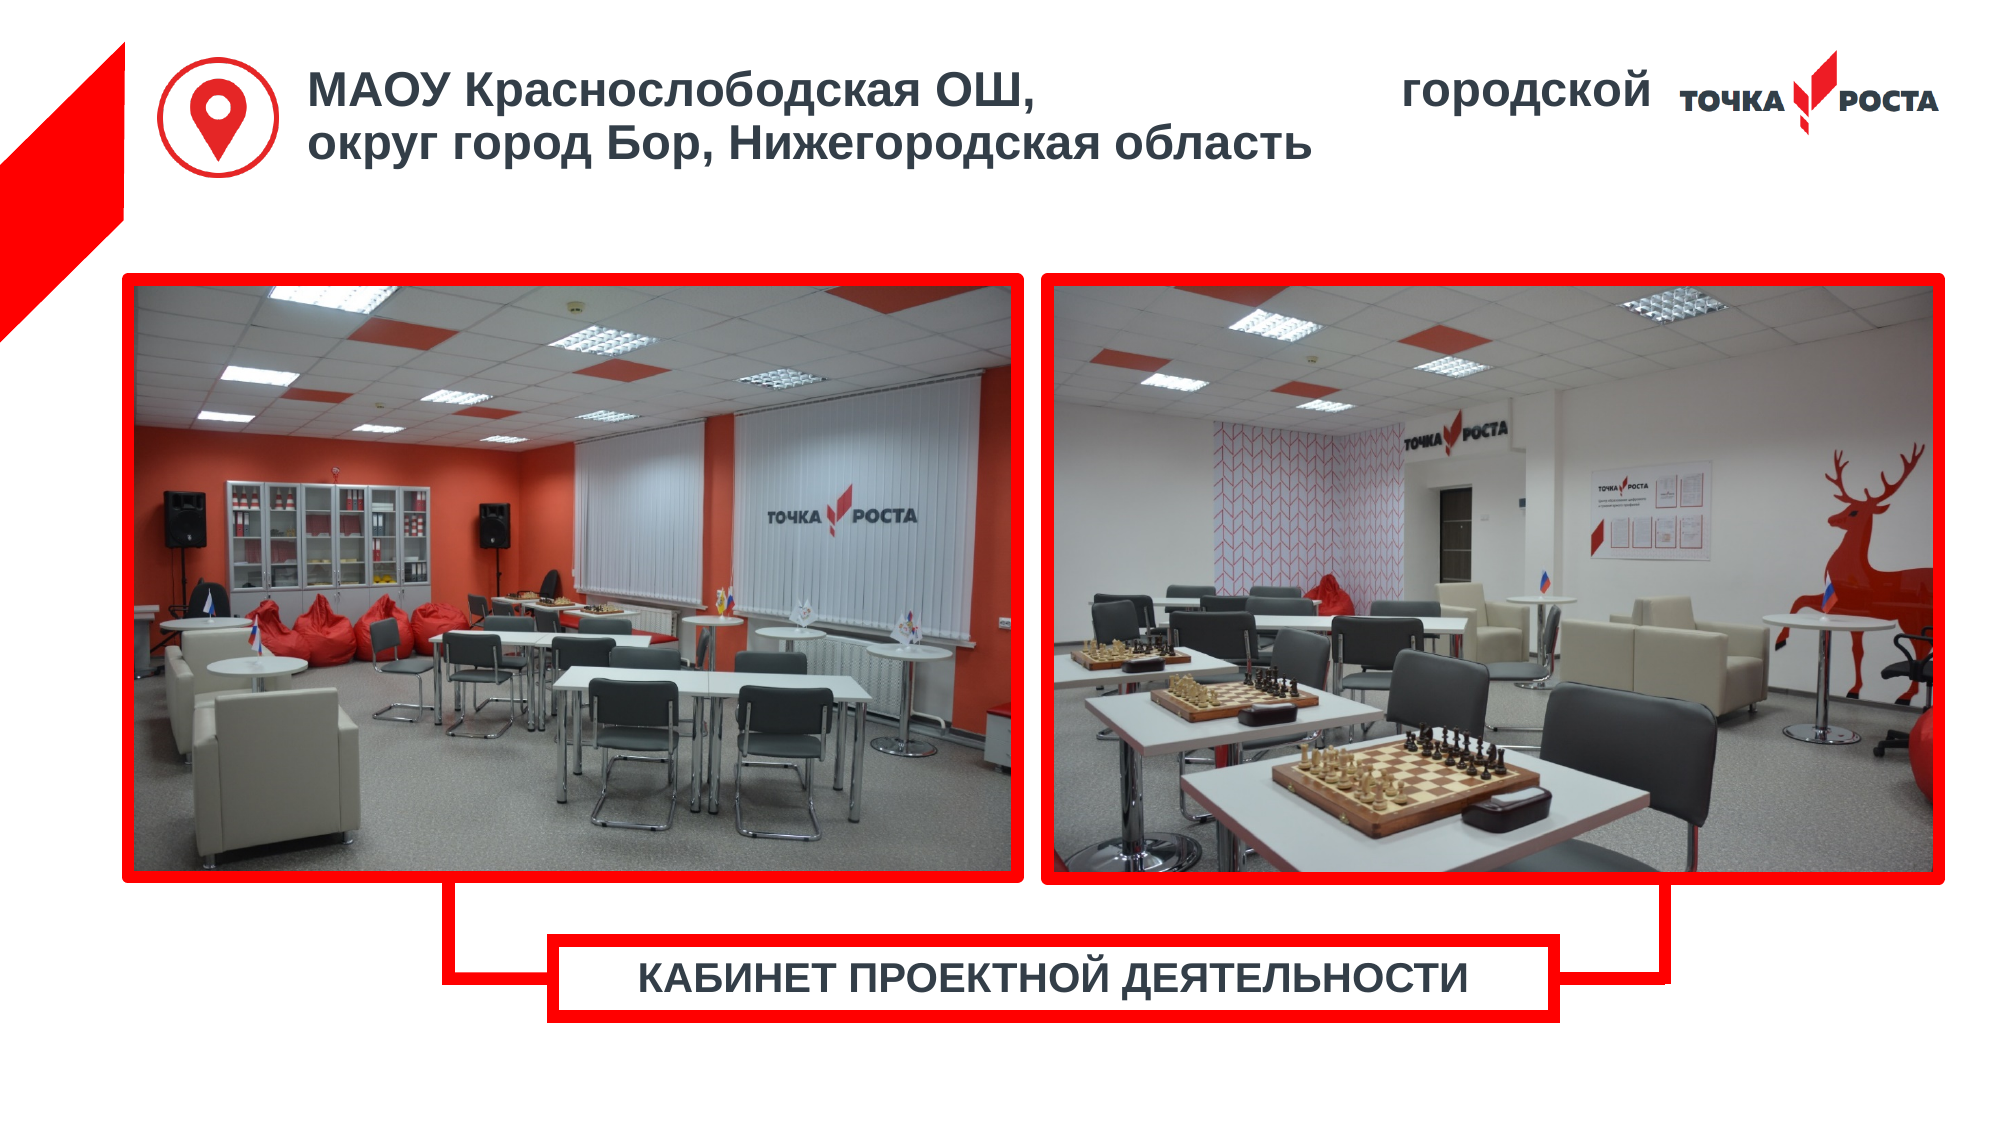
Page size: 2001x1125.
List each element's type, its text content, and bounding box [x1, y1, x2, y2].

picture [1053, 285, 1934, 873]
picture [1691, 42, 1947, 146]
title КАБИНЕТ ПРОЕКТНОЙ ДЕЯТЕЛЬНОСТИ [552, 940, 1555, 1018]
picture [133, 285, 1012, 871]
picture [157, 56, 279, 179]
text_box МАОУ Краснослободская ОШ, городской округ город Бор, Нижегородская область [300, 42, 1691, 193]
